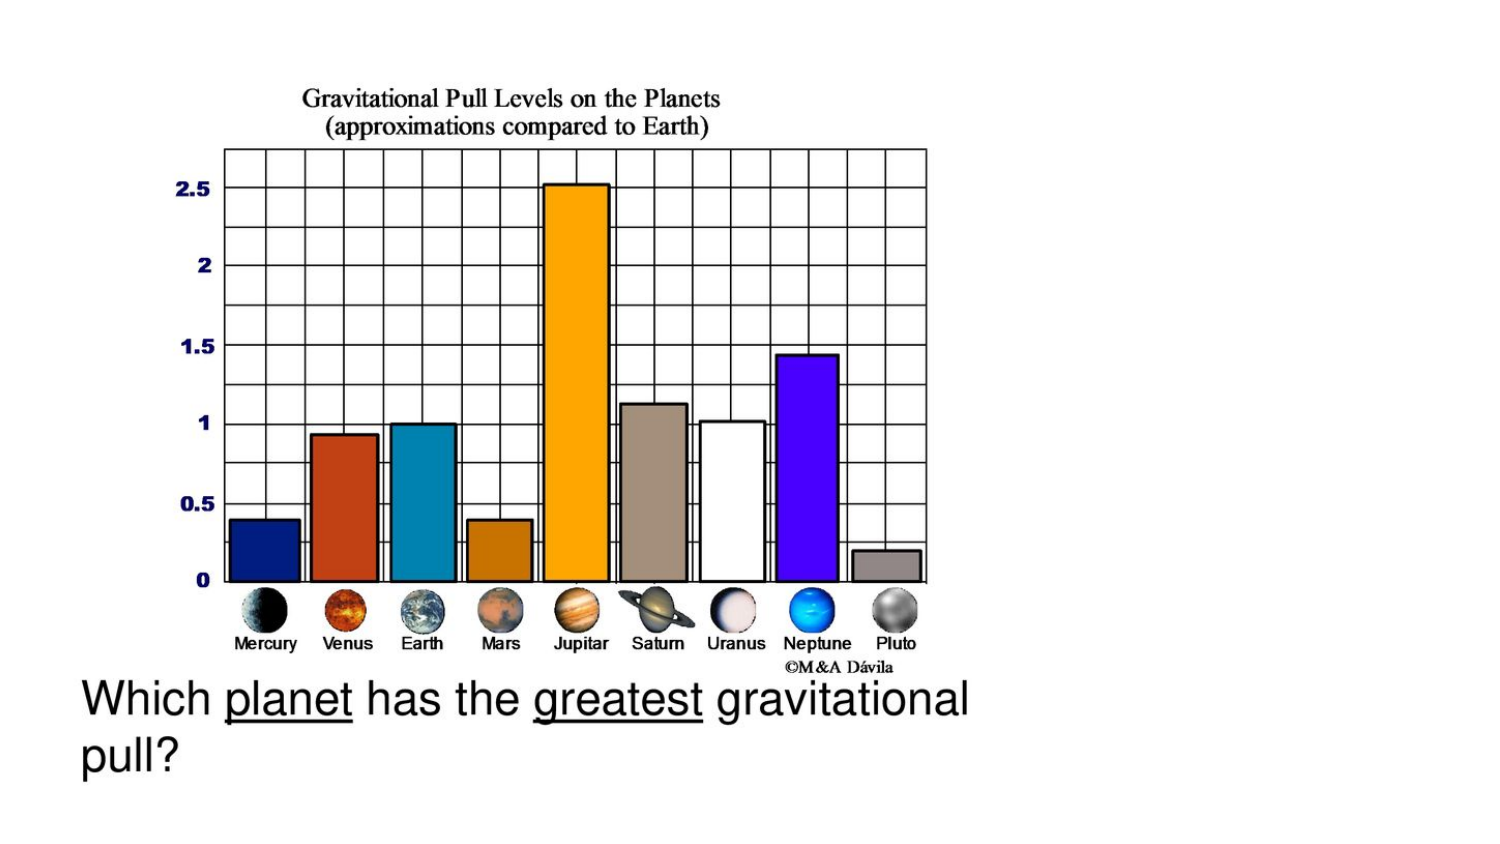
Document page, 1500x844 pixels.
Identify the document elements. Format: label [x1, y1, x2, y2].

picture [24, 24, 1084, 819]
